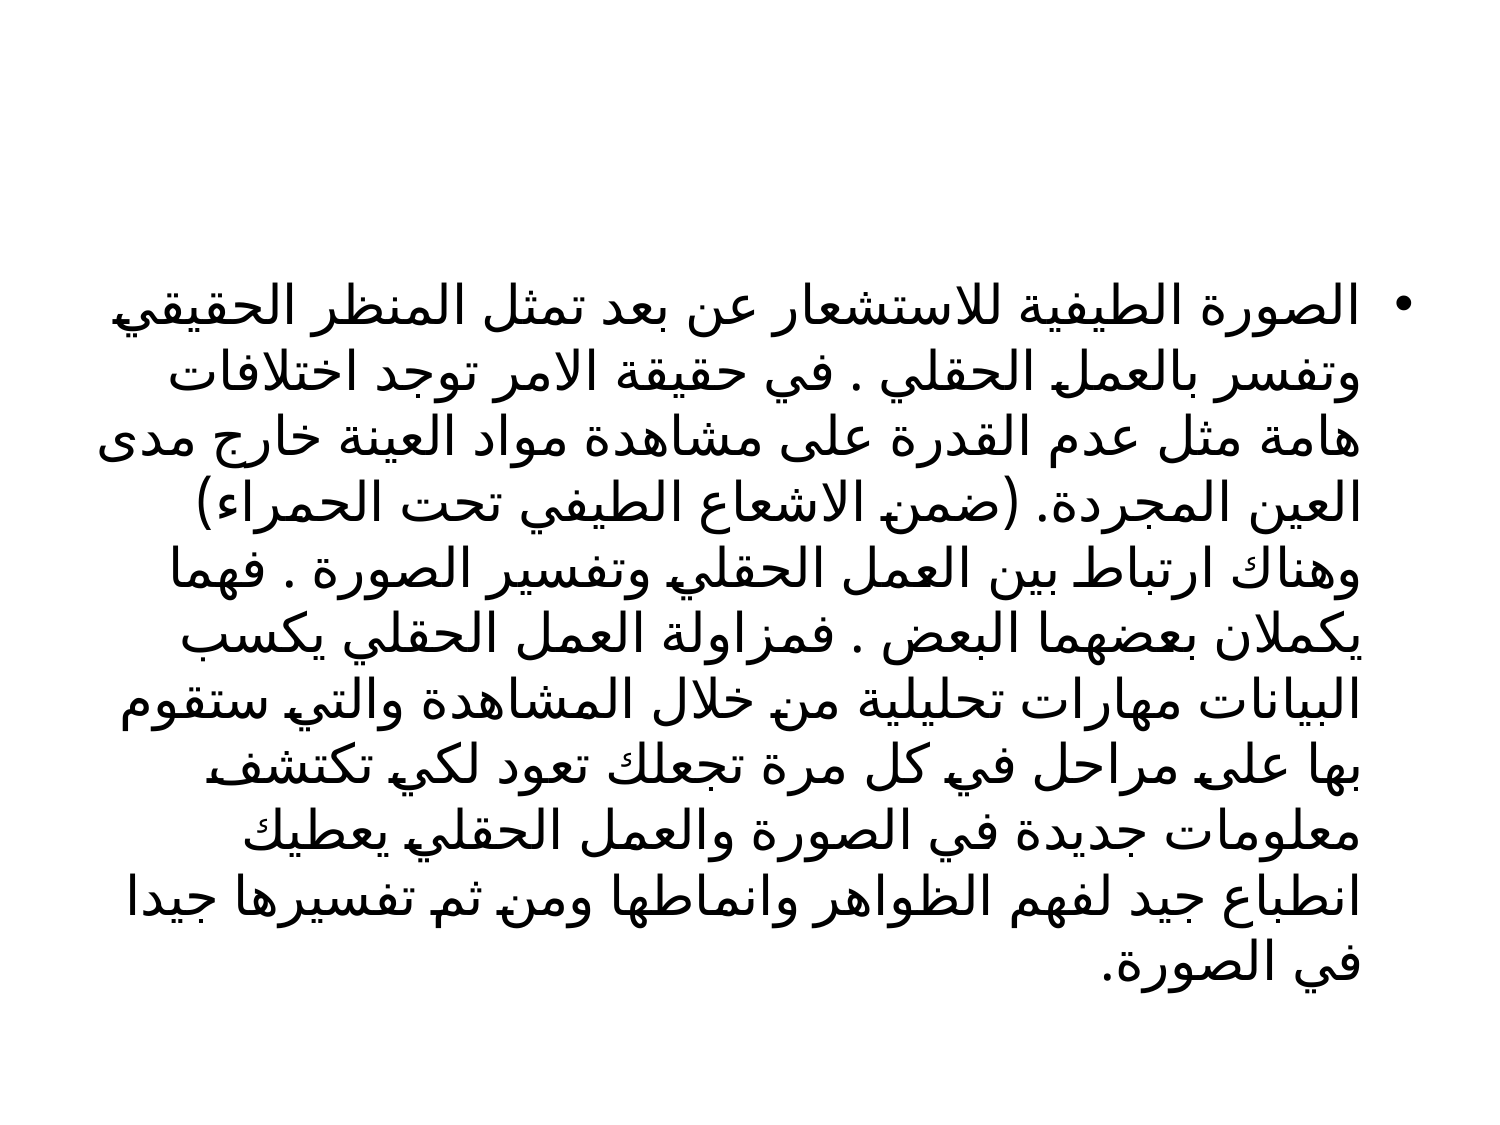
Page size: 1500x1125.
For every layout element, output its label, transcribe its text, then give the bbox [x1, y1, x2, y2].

list الصورة الطيفية للاستشعار عن بعد تمثل المنظر الحقيقي وتفسر بالعمل الحقلي . في حقيقة الامر توجد اختلافات هامة مثل عدم القدرة على مشاهدة مواد العينة خارج مدى العين المجردة. (ضمن الاشعاع الطيفي تحت الحمراء) وهناك ارتباط بين العمل الحقلي وتفسير الصورة . فهما يكملان بعضهما البعض . فمزاولة العمل الحقلي يكسب البيانات مهارات تحليلية من خلال المشاهدة والتي ستقوم بها على مراحل في كل مرة تجعلك تعود لكي تكتشف معلومات جديدة في الصورة والعمل الحقلي يعطيك انطباع جيد لفهم الظواهر وانماطها ومن ثم تفسيرها جيدا في الصورة. [75, 262, 1425, 1005]
